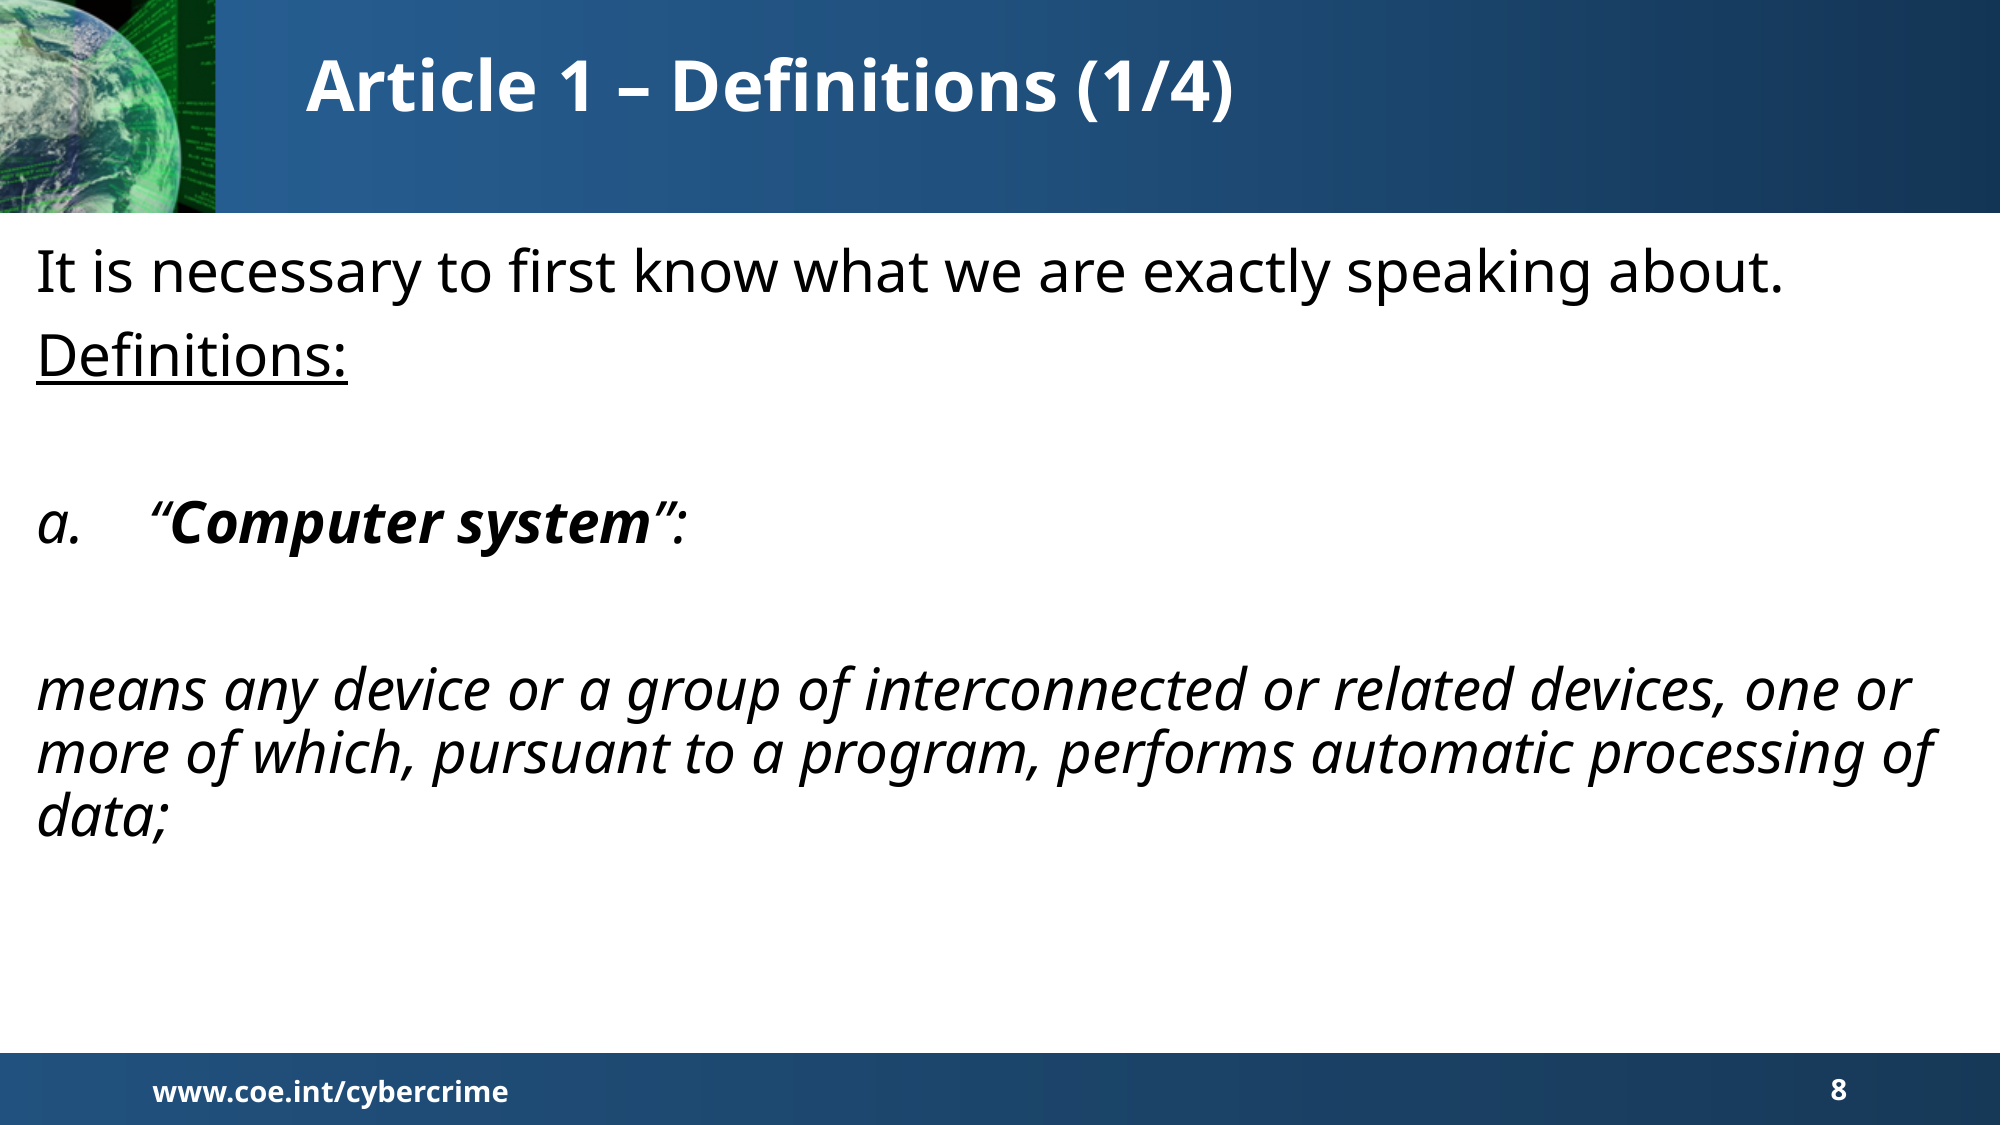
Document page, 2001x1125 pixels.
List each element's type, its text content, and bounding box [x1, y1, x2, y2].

title Article 1 – Definitions (1/4) [291, 42, 1977, 135]
slide_number www.coe.int/cybercrime [137, 1061, 588, 1121]
list It is necessary to first know what we are exactly speaking about. Definitions: “Computer system”: means any device or a group of interconnected or related devices, one or more of which, pursuant to a program, performs automatic processing of data; [21, 234, 1977, 1027]
picture [0, 0, 2000, 213]
slide_number 8 [1412, 1061, 1863, 1121]
